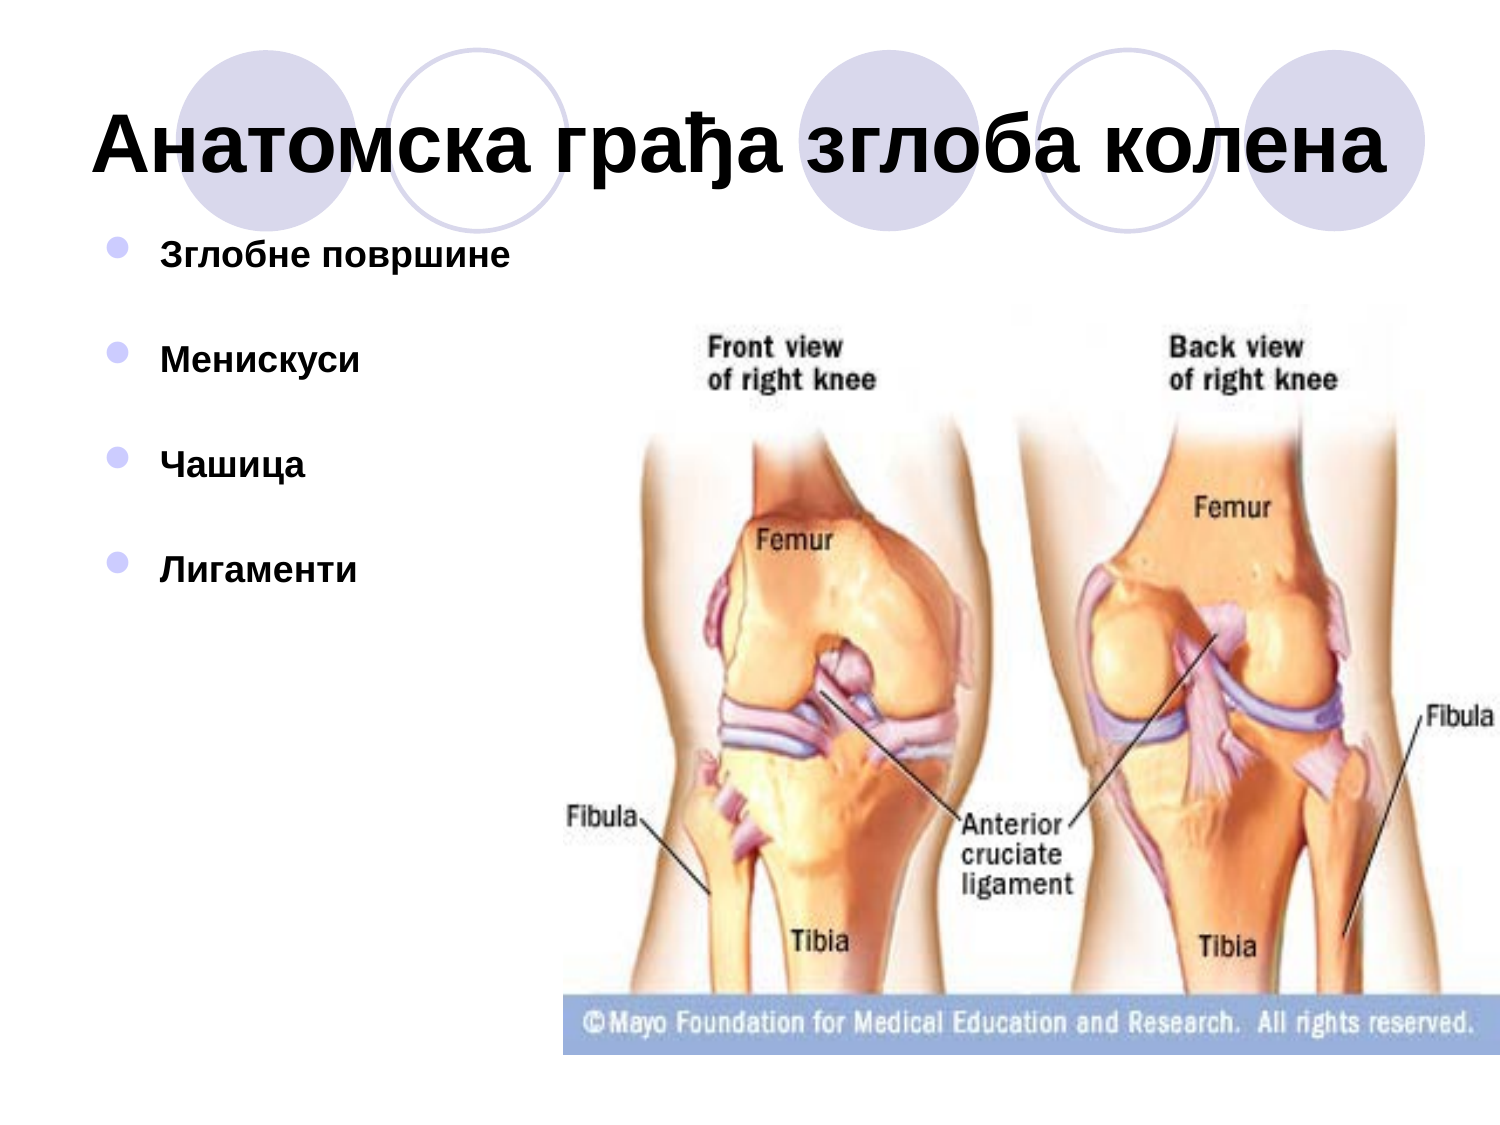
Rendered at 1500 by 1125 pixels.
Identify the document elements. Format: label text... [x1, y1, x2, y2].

title Анатомска грађа зглоба колена [75, 45, 1425, 233]
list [562, 304, 1500, 1055]
list Зглобне површине Менискуси Чашица Лигаменти [88, 222, 1439, 1084]
